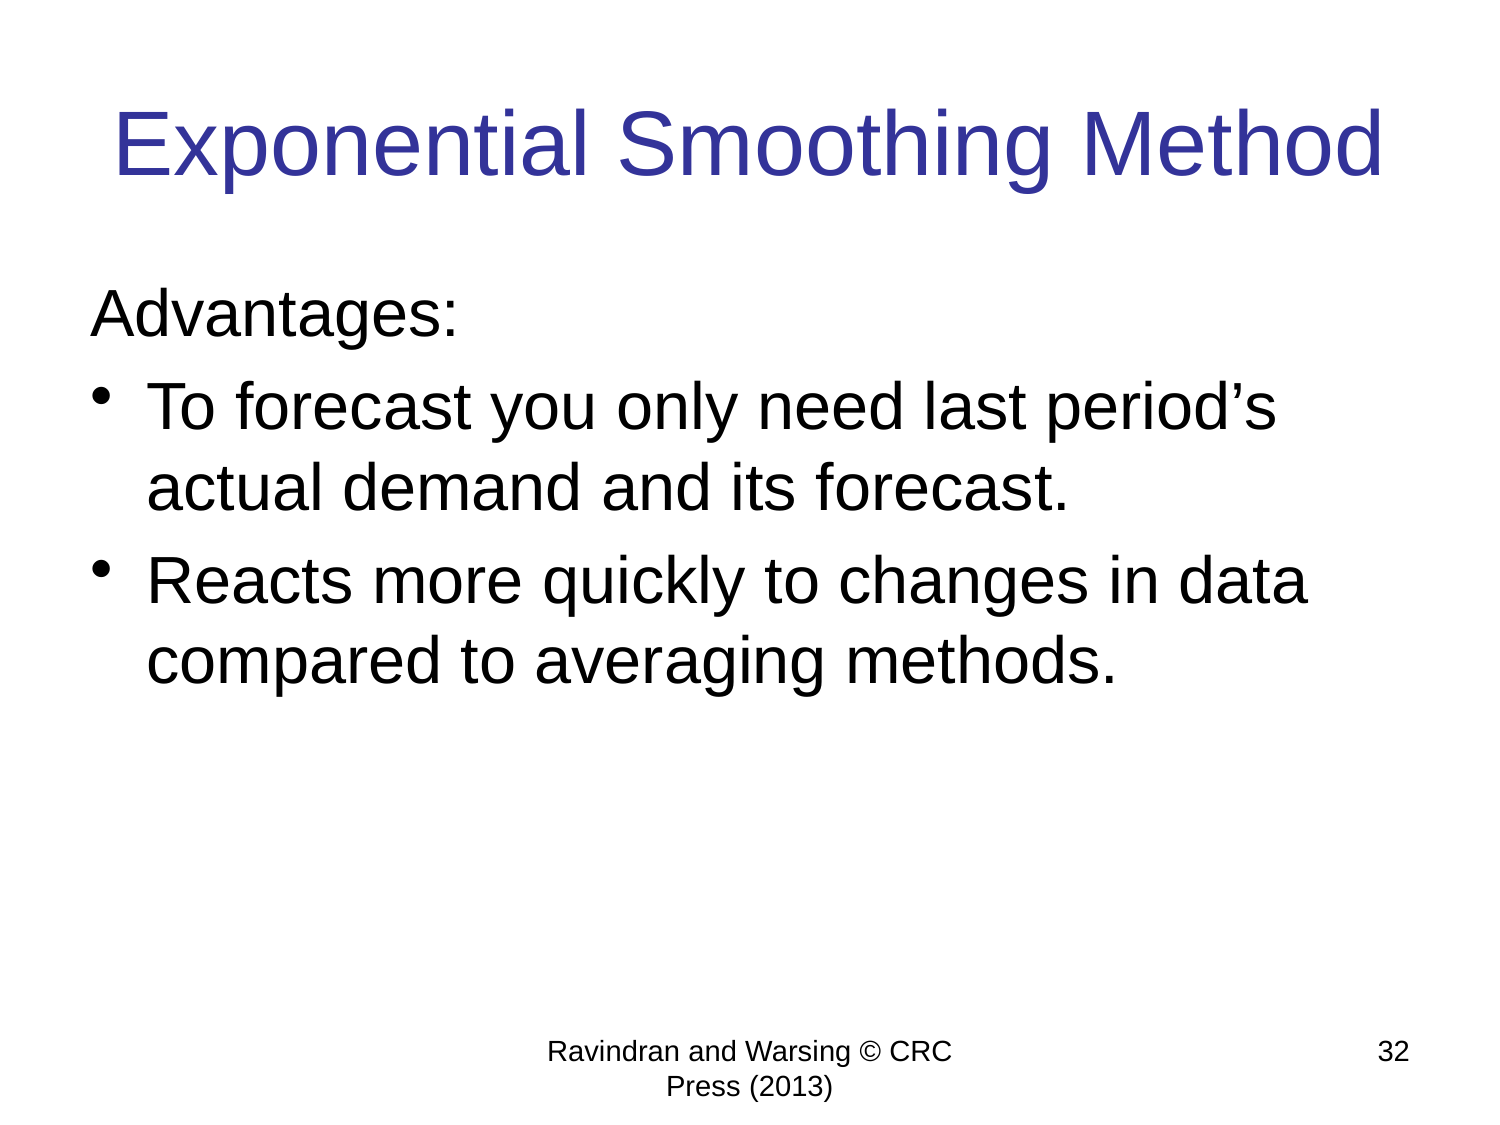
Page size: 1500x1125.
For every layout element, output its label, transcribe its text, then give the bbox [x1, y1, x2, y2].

list Advantages: To forecast you only need last period’s actual demand and its forecast. Reacts more quickly to changes in data compared to averaging methods. [74, 262, 1426, 1006]
title Exponential Smoothing Method [74, 44, 1426, 233]
footer Ravindran and Warsing © CRC Press (2013) [512, 1024, 988, 1103]
slide_number 32 [1074, 1024, 1425, 1103]
